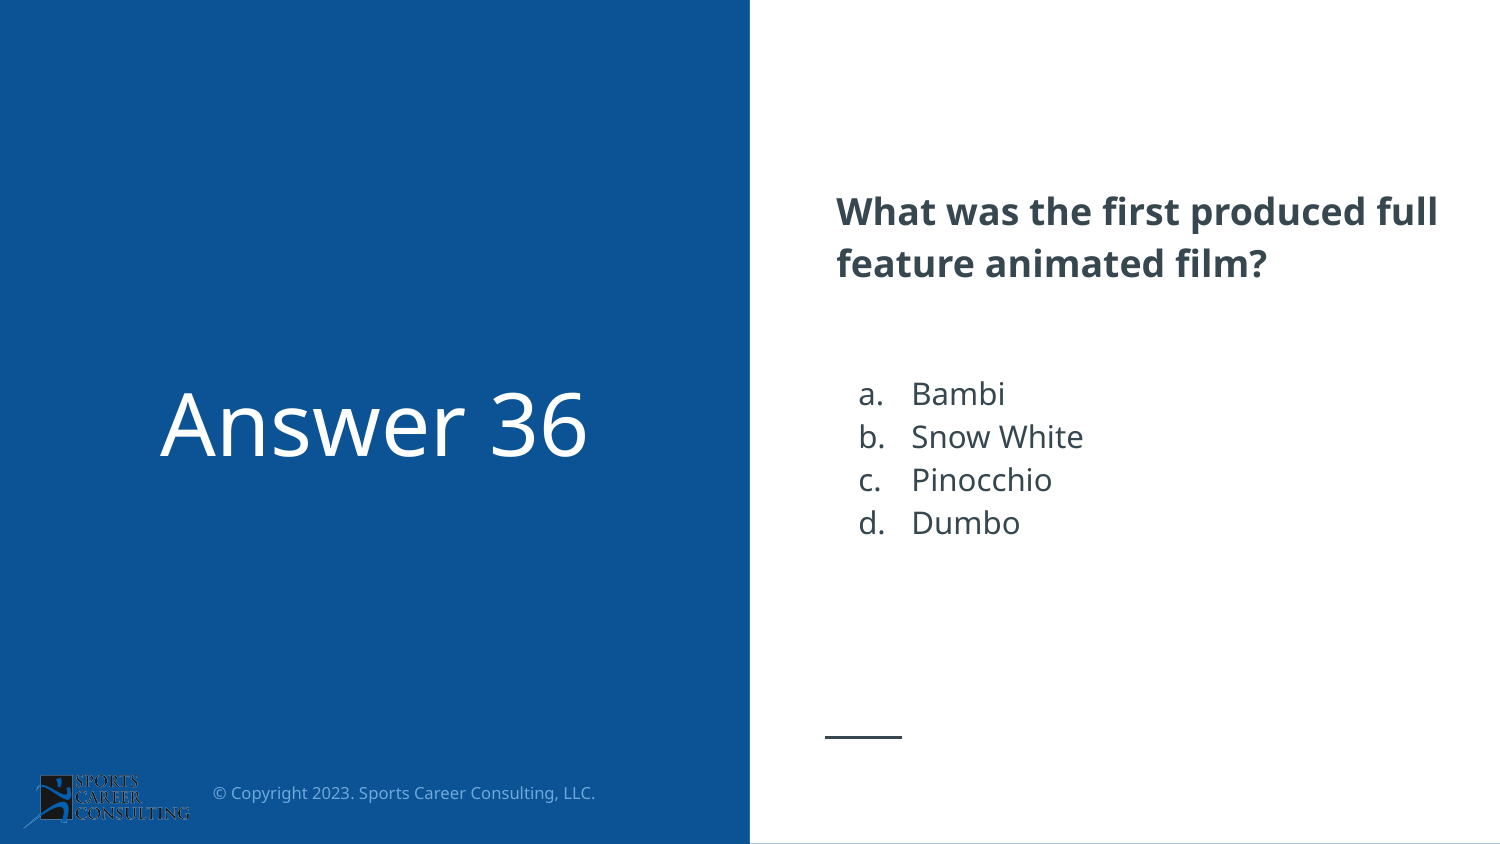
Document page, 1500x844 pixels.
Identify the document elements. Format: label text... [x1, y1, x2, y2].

picture [22, 774, 190, 829]
text_box © Copyright 2023. Sports Career Consulting, LLC. [197, 767, 750, 838]
list What was the first produced full feature animated film? Bambi Snow White Pinocchio Dumbo [821, 118, 1486, 725]
title Answer 36 [43, 298, 708, 546]
